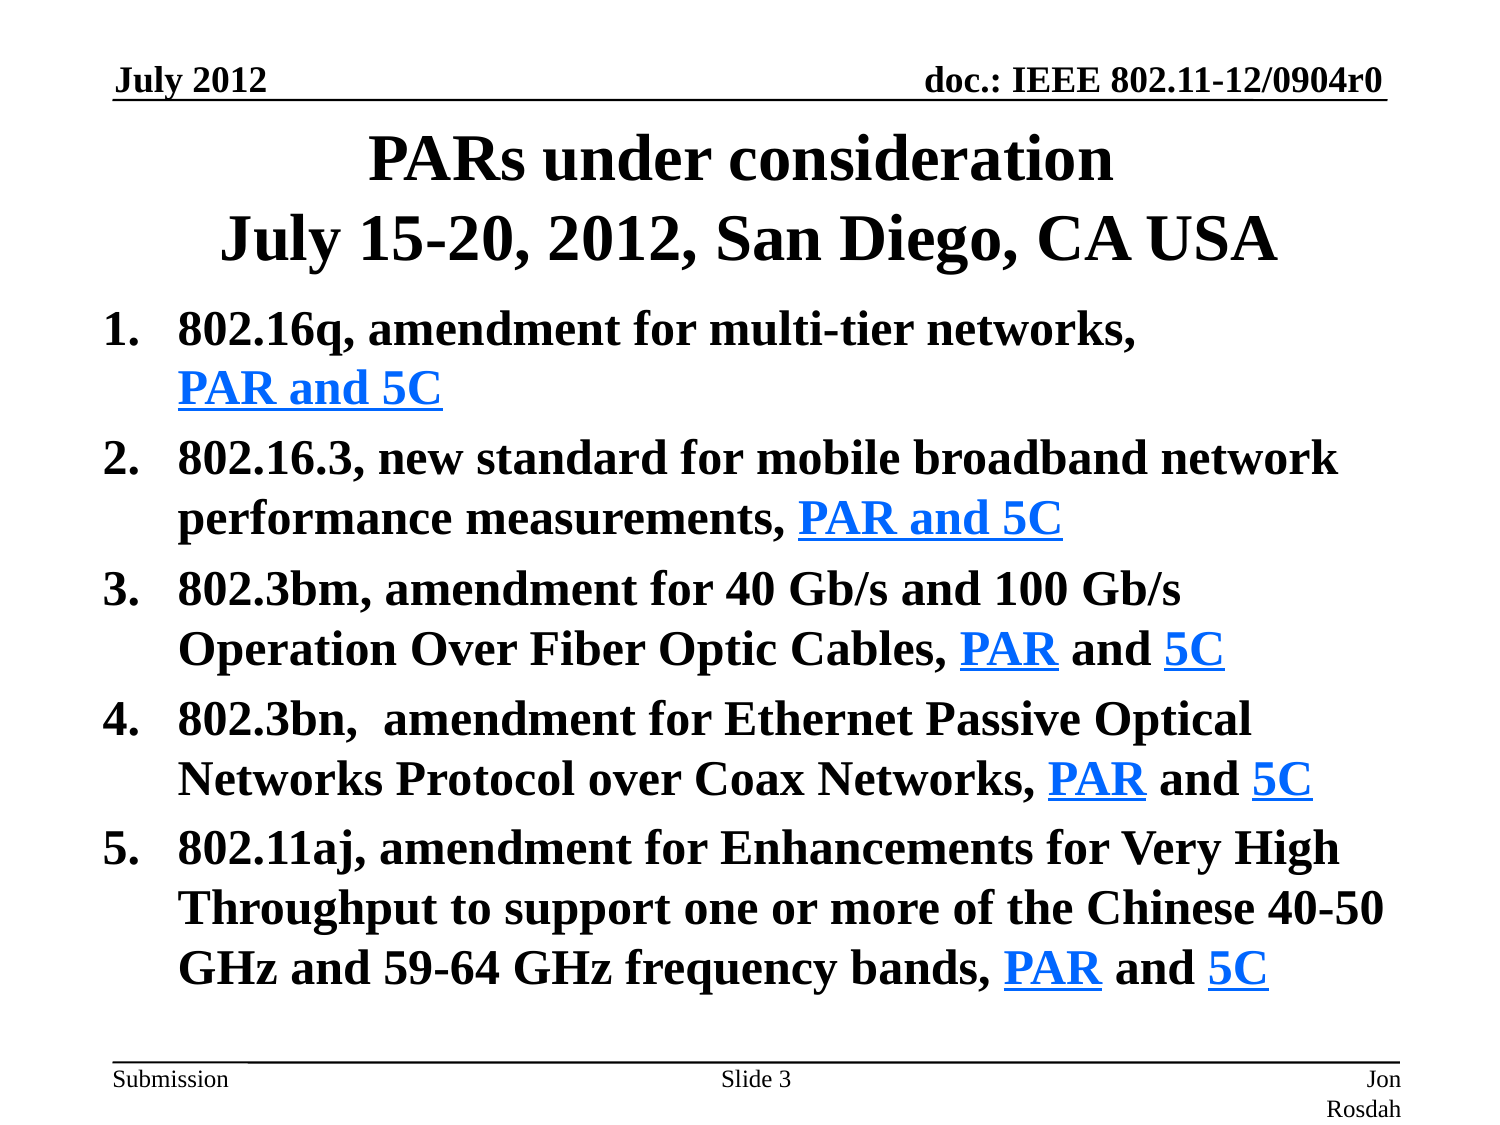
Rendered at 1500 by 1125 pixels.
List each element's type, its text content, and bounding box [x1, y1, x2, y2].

list 802.16q, amendment for multi-tier networks, PAR and 5C 802.16.3, new standard for mobile broadband network performance measurements, PAR and 5C 802.3bm, amendment for 40 Gb/s and 100 Gb/s Operation Over Fiber Optic Cables, PAR and 5C 802.3bn, amendment for Ethernet Passive Optical Networks Protocol over Coax Networks, PAR and 5C 802.11aj, amendment for Enhancements for Very High Throughput to support one or more of the Chinese 40-50 GHz and 59-64 GHz frequency bands, PAR and 5C [87, 287, 1413, 1001]
footer Jon Rosdahl (CSR) [1324, 1061, 1402, 1093]
title PARs under consideration July 15-20, 2012, San Diego, CA USA [112, 112, 1388, 276]
slide_number Slide 3 [712, 1061, 800, 1093]
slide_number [114, 54, 290, 101]
